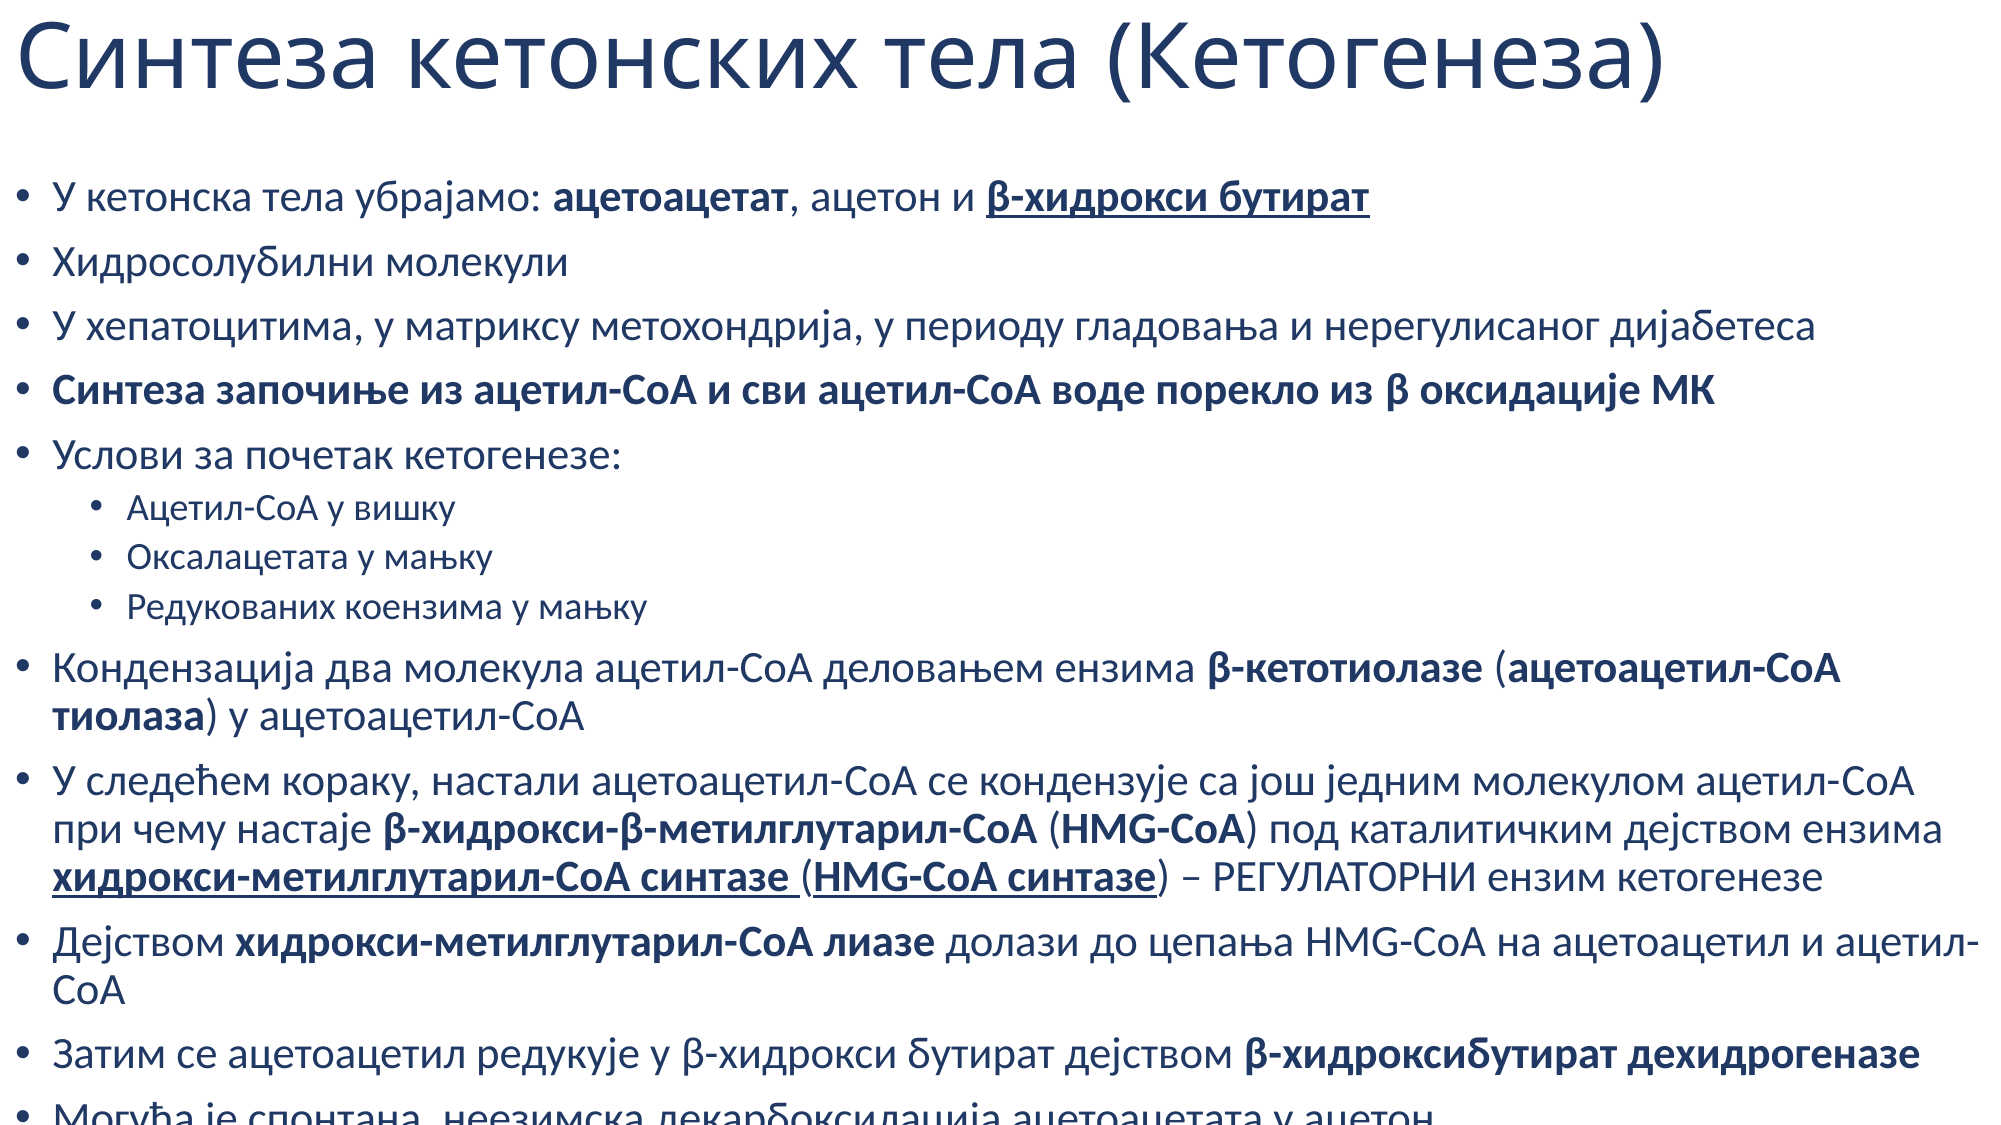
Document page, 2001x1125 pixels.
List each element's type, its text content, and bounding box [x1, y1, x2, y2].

list У кетонска тела убрајамо: ацетоацетат, ацетон и β-хидрокси бутират Хидросолубилни молекули У хепатоцитима, у матриксу метохондрија, у периоду гладовања и нерегулисаног дијабетеса Синтеза започиње из ацетил-СоА и сви ацетил-СоА воде порекло из β оксидације МК Услови за почетак кетогенезе: Ацетил-СоА у вишку Оксалацетата у мањку Редукованих коензима у мањку Кондензација два молекула ацетил-СоА деловањем ензима β-кетотиолазе (ацетоацетил-СоА тиолаза) у ацетоацетил-СоА У следећем кораку, настали ацетоацетил-CoA се кондензује са још једним молекулом ацетил-CoA при чему настаје β-хидрокси-β-метилглутарил-CoA (HMG-CoA) под каталитичким дејством ензима хидрокси-метилглутарил-CoA синтазе (HMG-CoA синтазе) – РЕГУЛАТОРНИ ензим кетогенезе Дејством хидрокси-метилглутарил-CoA лиазе долази до цепања HMG-CoA на ацетоацетил и ацетил-СоА Затим се ацетоацетил редукује у β-хидрокси бутират дејством β-хидроксибутират дехидрогеназе Могућа је спонтана, неезимска декарбоксилација ацетоацетата у ацетон [0, 165, 2000, 1125]
title Синтеза кетонских тела (Кетогенеза) [0, 0, 2000, 119]
